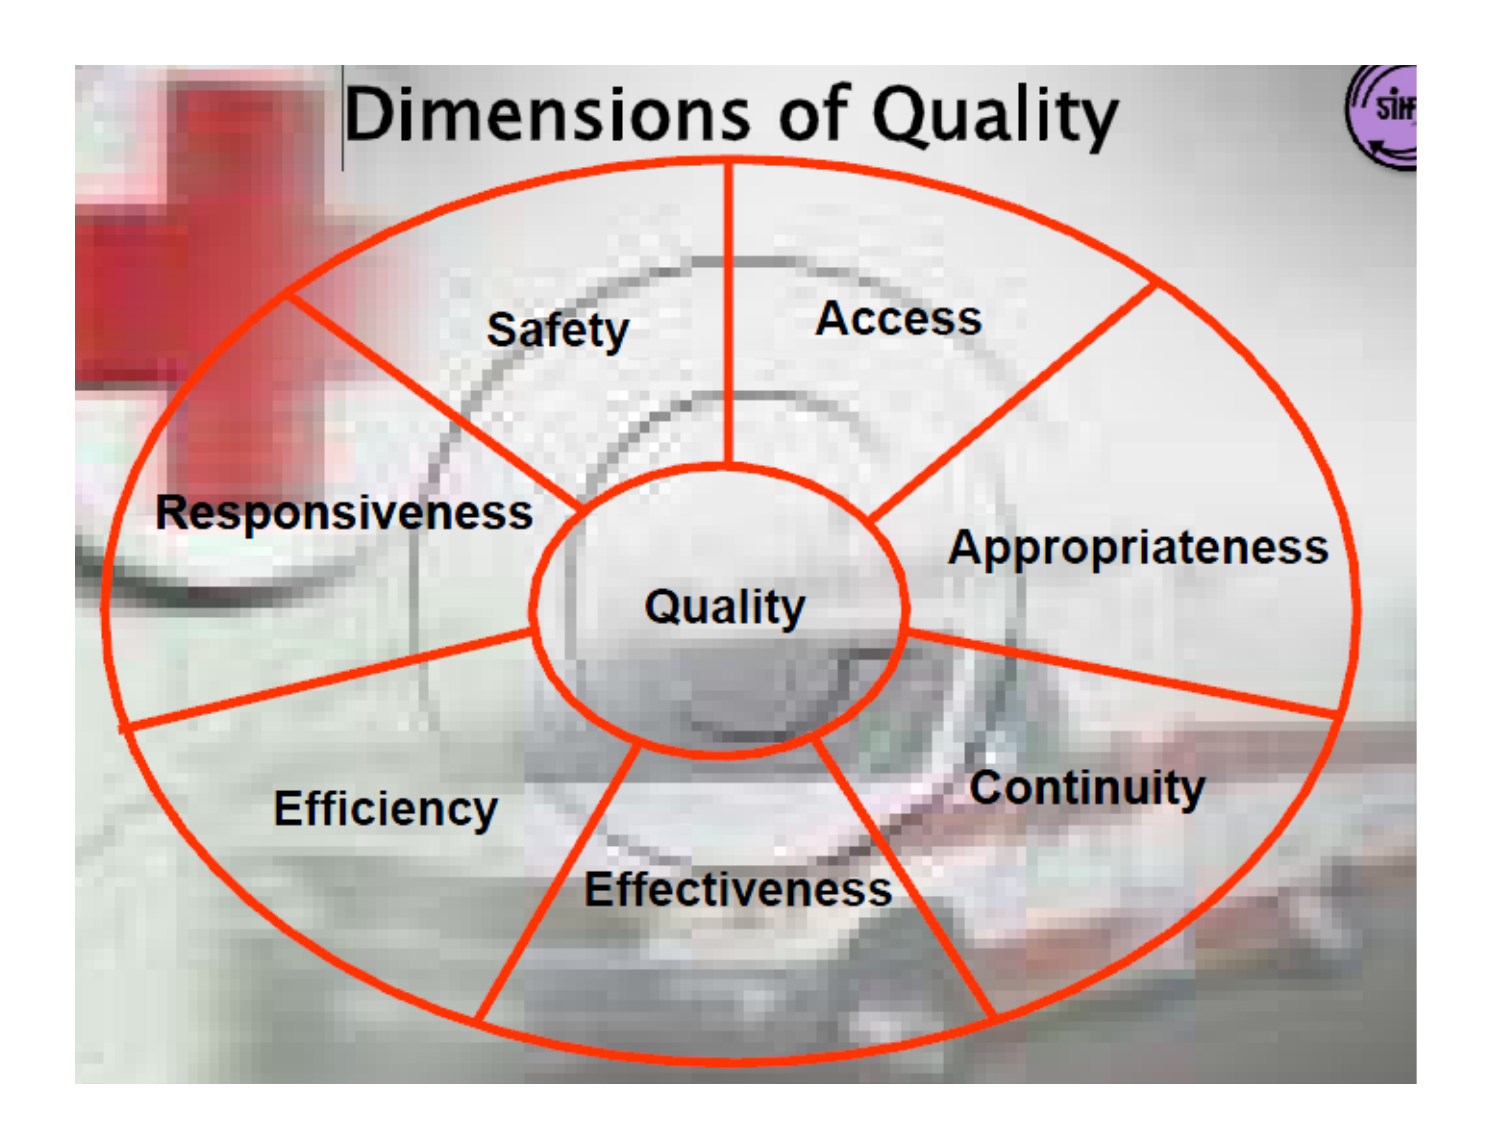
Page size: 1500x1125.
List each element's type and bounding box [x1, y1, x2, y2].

list [74, 64, 1417, 1084]
